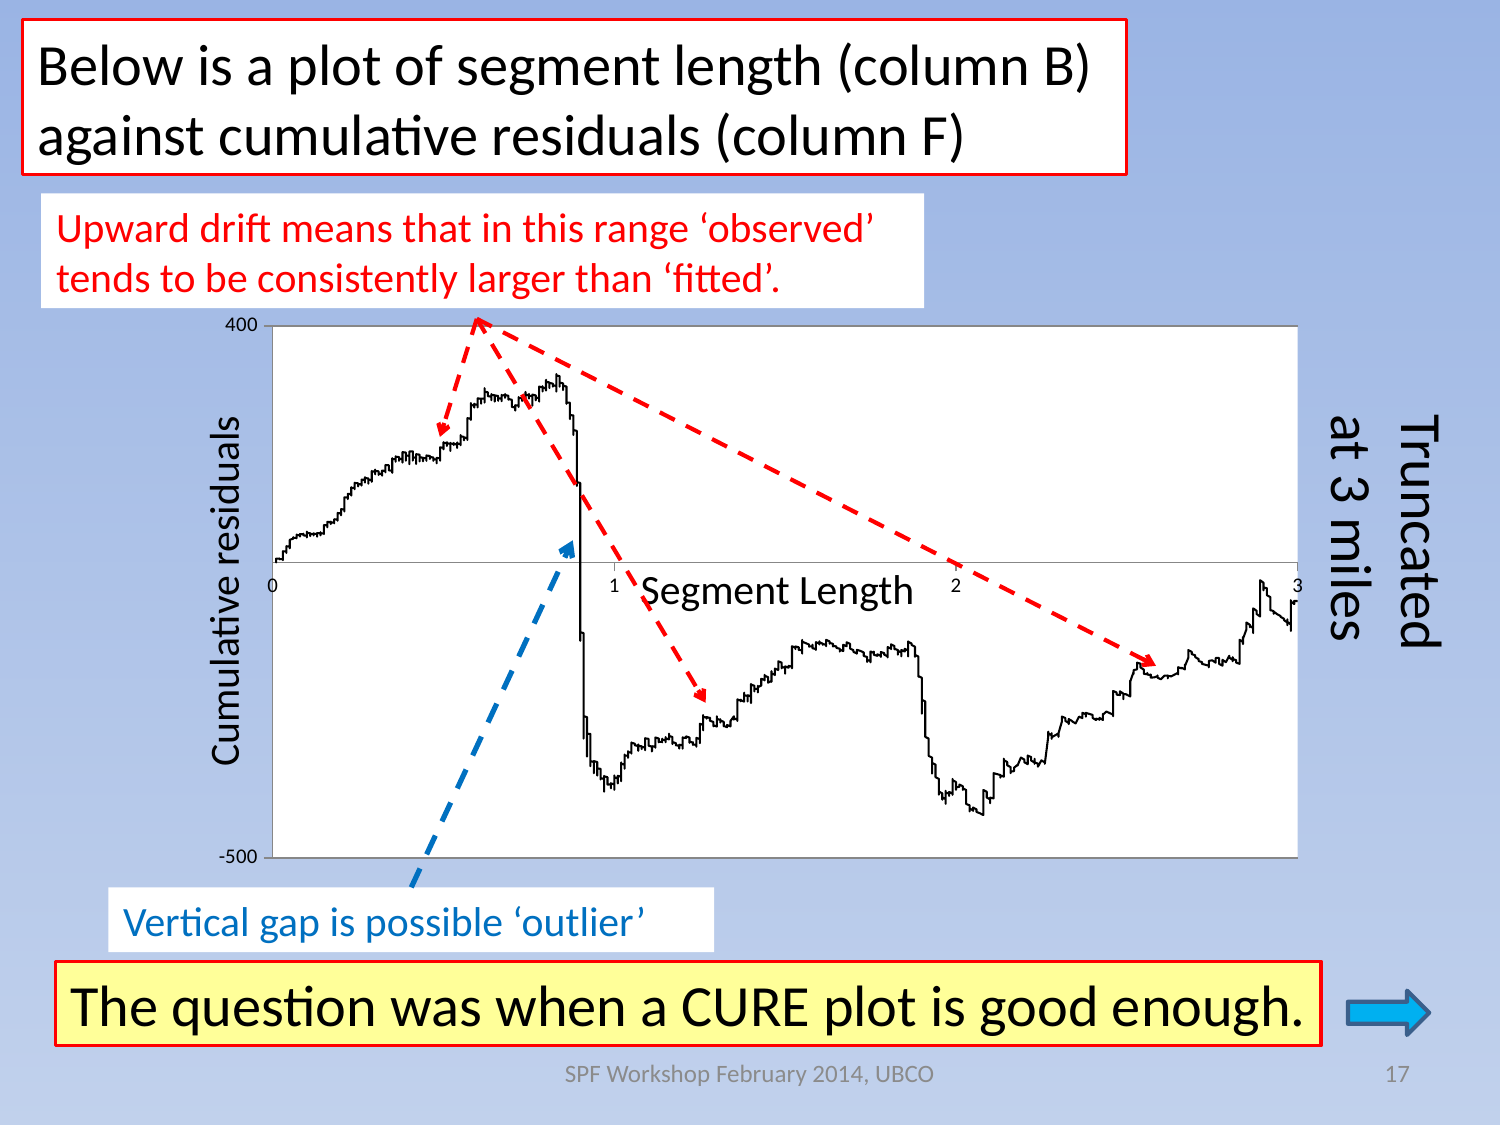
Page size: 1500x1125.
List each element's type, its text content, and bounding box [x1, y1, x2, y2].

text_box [476, 318, 1157, 667]
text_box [476, 674, 706, 704]
text_box [1345, 988, 1432, 1037]
chart [196, 303, 1327, 881]
text_box Upward drift means that in this range ‘observed’ tends to be consistently larger than ‘fitted’. [41, 193, 925, 309]
text_box Vertical gap is possible ‘outlier’ [108, 887, 715, 953]
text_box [439, 318, 473, 438]
text_box Truncated at 3 miles [1331, 400, 1468, 708]
footer SPF Workshop February 2014, UBCO [512, 1046, 988, 1103]
text_box Below is a plot of segment length (column B) against cumulative residuals (column F) [22, 19, 1127, 175]
slide_number 17 [1074, 1042, 1425, 1103]
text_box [410, 540, 573, 888]
text_box The question was when a CURE plot is good enough. [55, 961, 1321, 1046]
